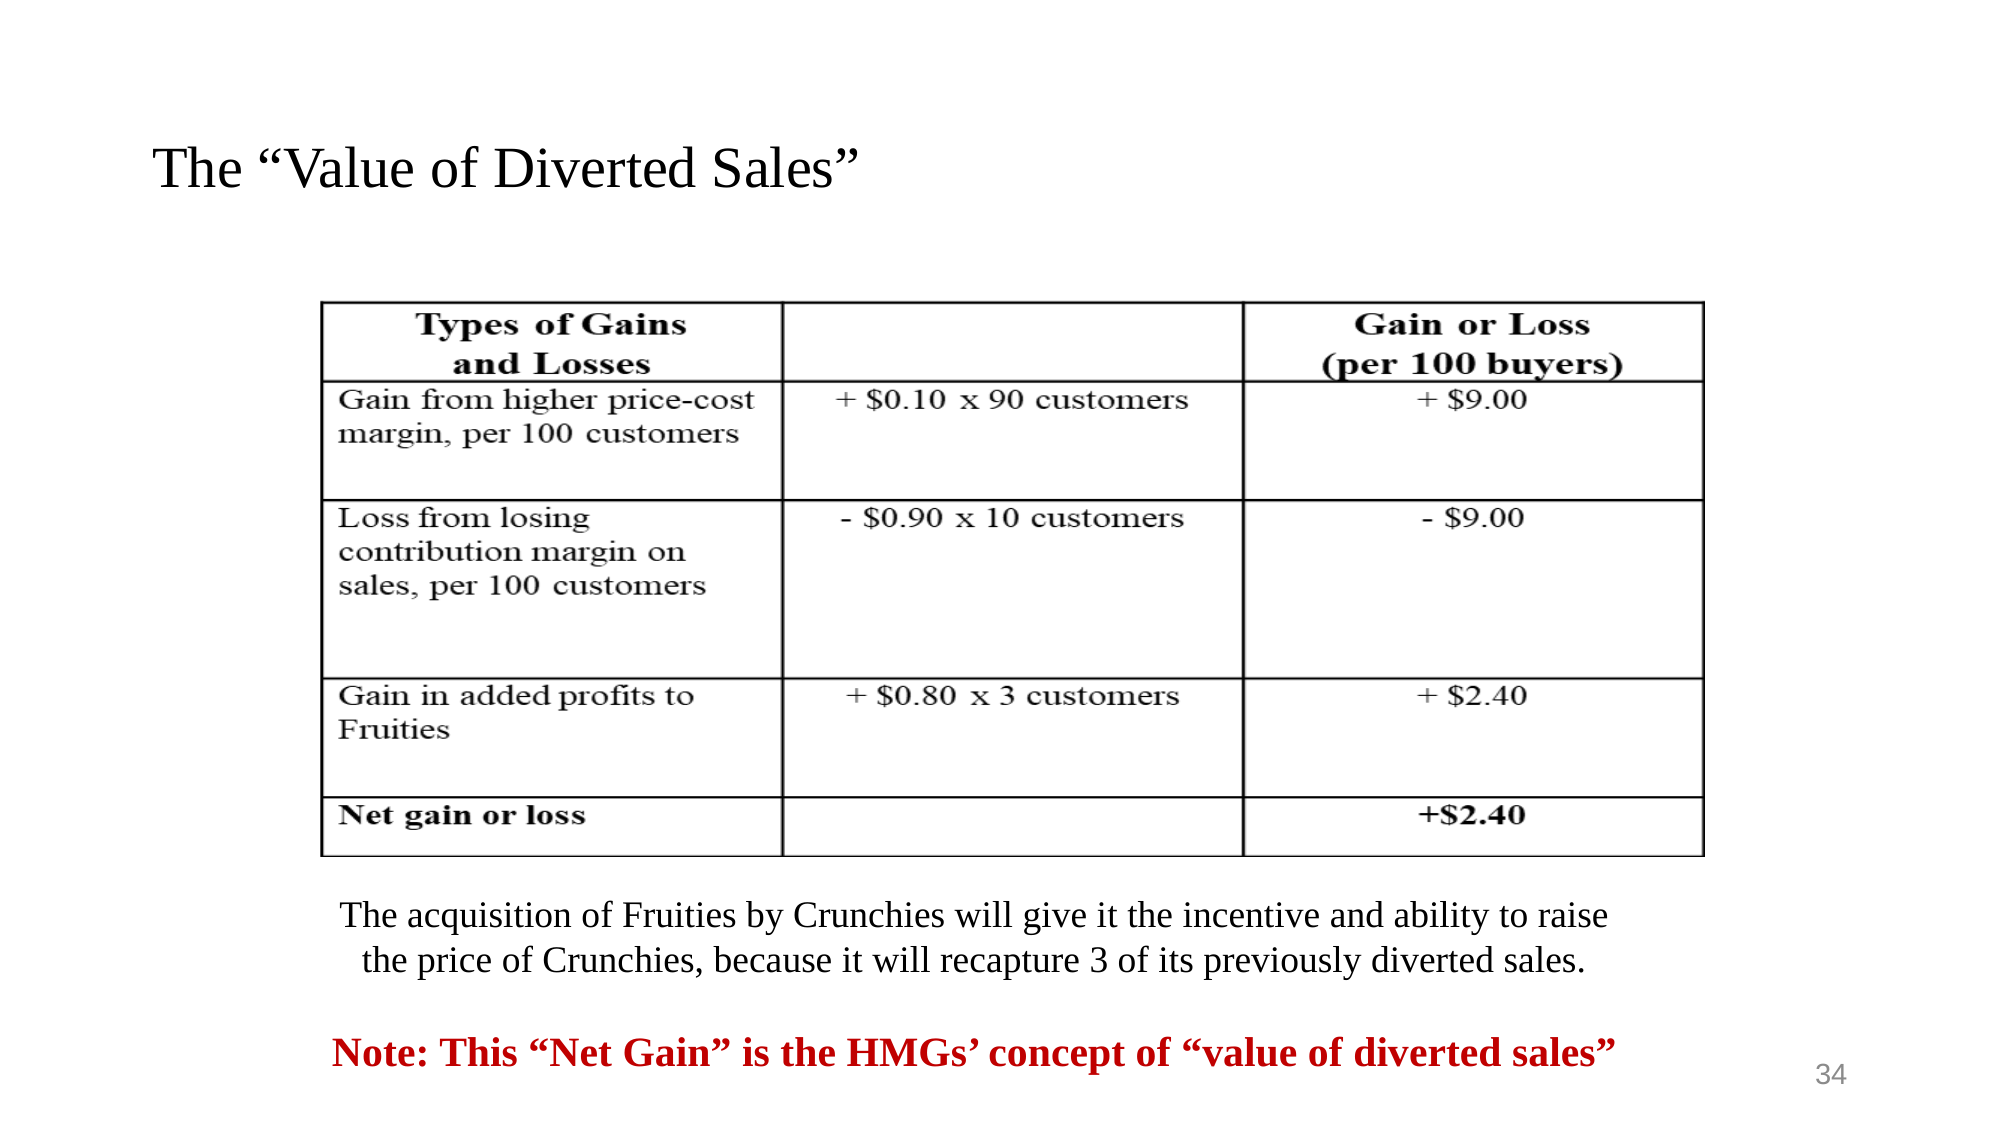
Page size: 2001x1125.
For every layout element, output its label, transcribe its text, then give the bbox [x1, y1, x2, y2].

picture [316, 293, 1705, 857]
text_box The acquisition of Fruities by Crunchies will give it the incentive and ability to raise the price of Crunchies, because it will recapture 3 of its previously diverted sales. Note: This “Net Gain” is the HMGs’ concept of “value of diverted sales” [299, 882, 1650, 1083]
title The “Value of Diverted Sales” [137, 59, 1863, 278]
slide_number 34 [1412, 1042, 1863, 1103]
